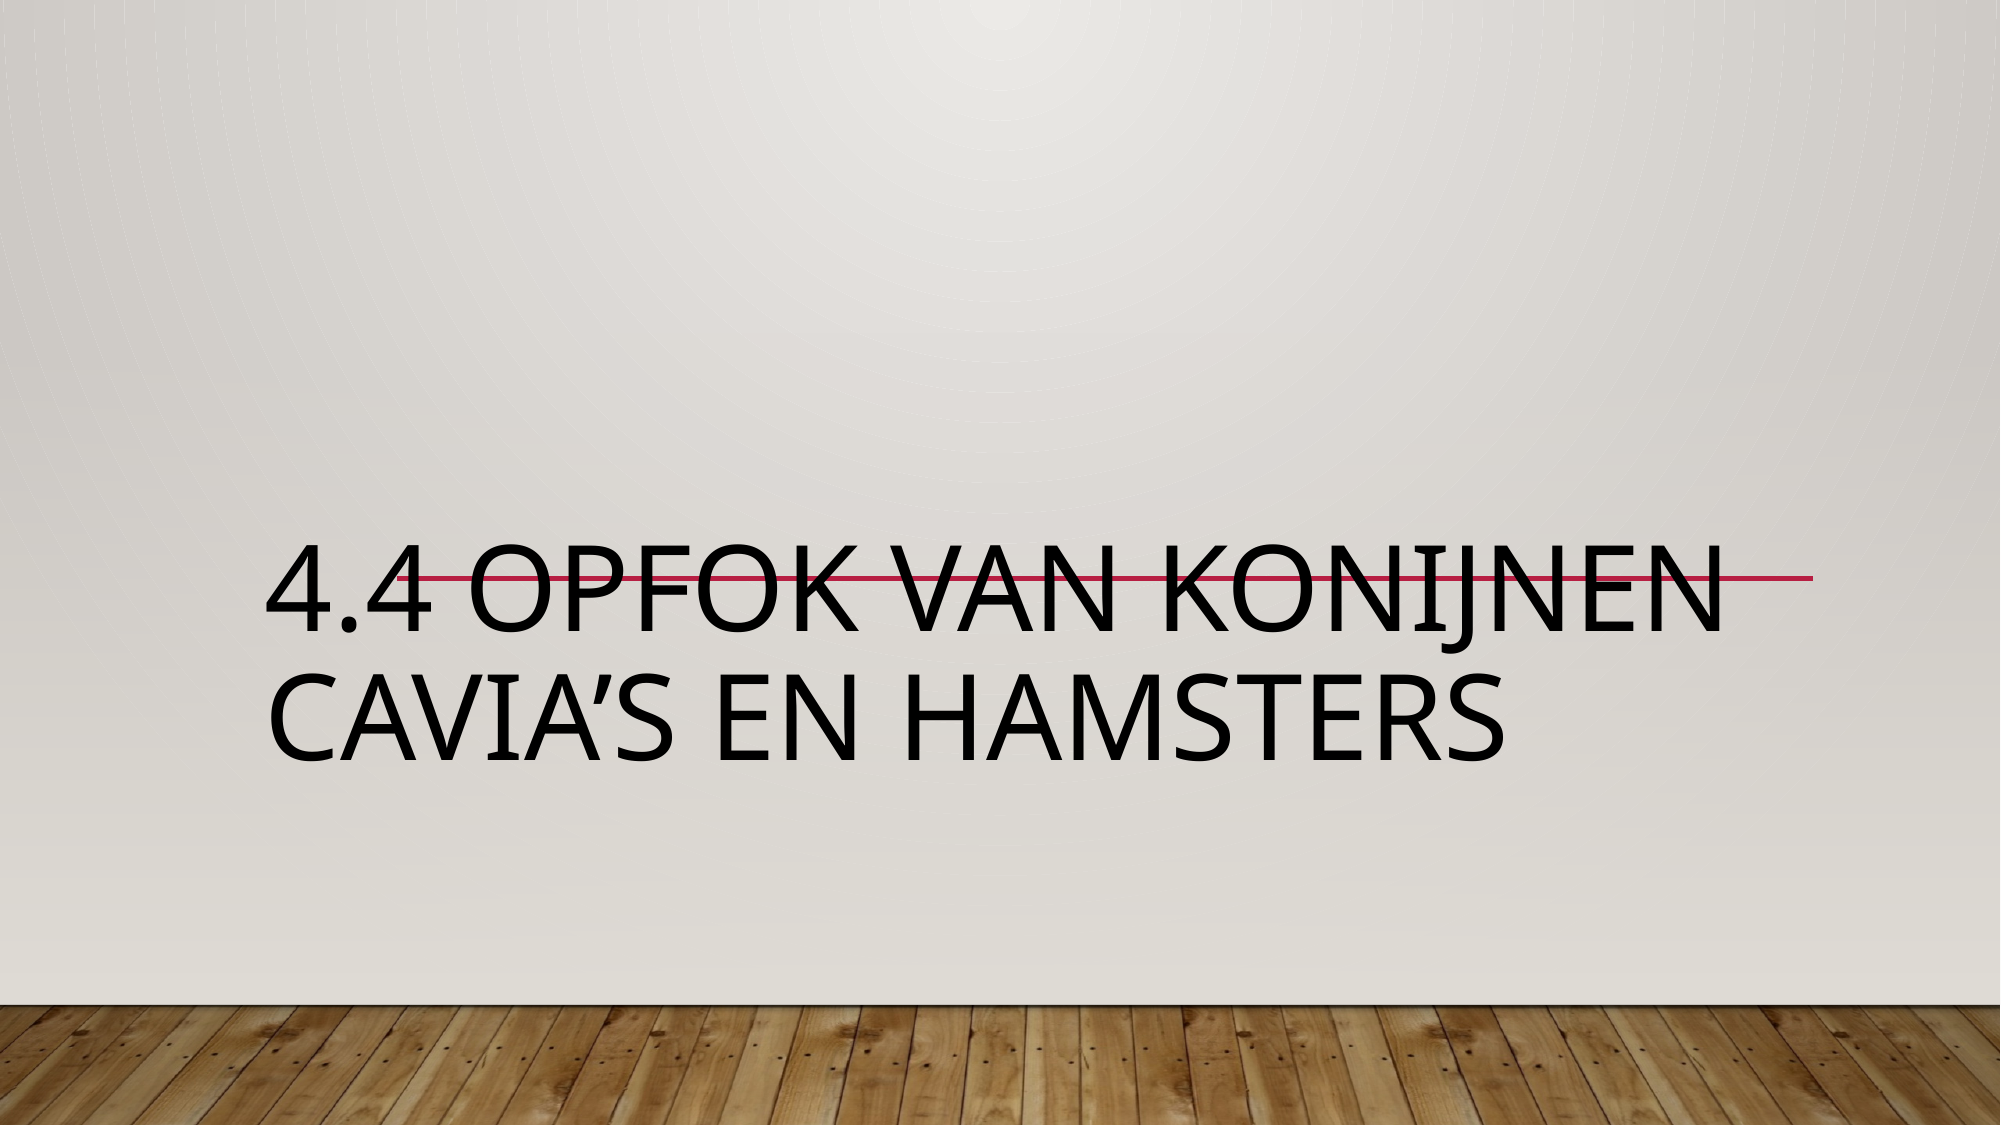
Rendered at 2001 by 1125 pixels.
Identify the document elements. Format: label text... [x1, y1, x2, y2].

title 4.4 Opfok van konijnen cavia’s en hamsters [249, 395, 1750, 787]
picture [0, 1005, 2000, 1125]
